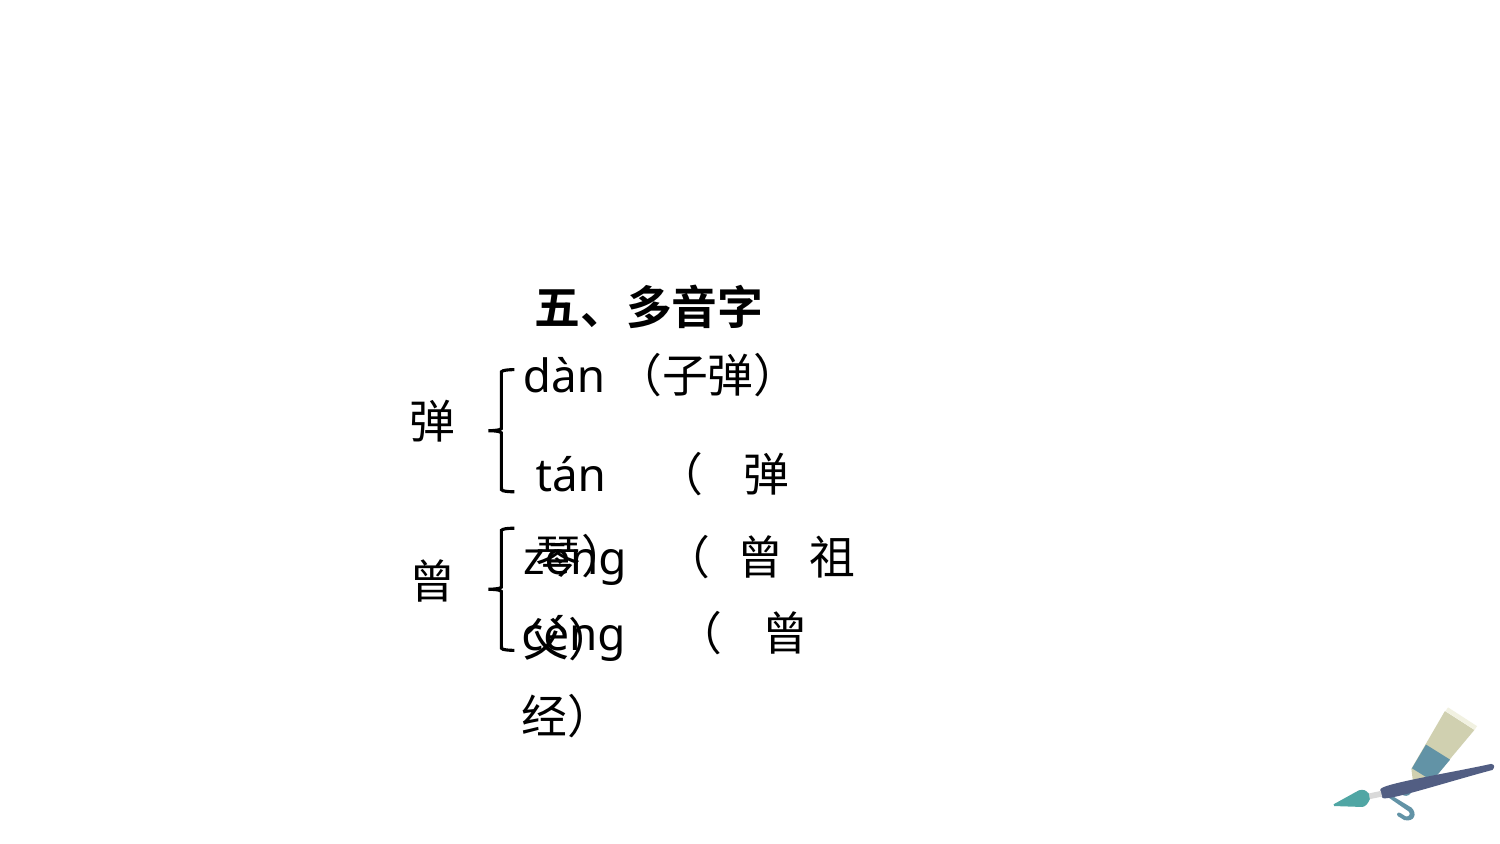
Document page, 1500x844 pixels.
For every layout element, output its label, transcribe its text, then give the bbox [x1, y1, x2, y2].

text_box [1358, 708, 1481, 844]
text_box [488, 369, 515, 493]
text_box dàn（子弹） [508, 339, 814, 410]
text_box 弹 [394, 385, 460, 456]
text_box 五、多音字 [520, 243, 1254, 671]
text_box zēng（曾祖父） [508, 493, 871, 591]
text_box tán（弹琴） [520, 410, 804, 493]
text_box 曾 [394, 545, 476, 615]
text_box céng（曾经） [506, 570, 824, 668]
text_box [488, 527, 508, 651]
